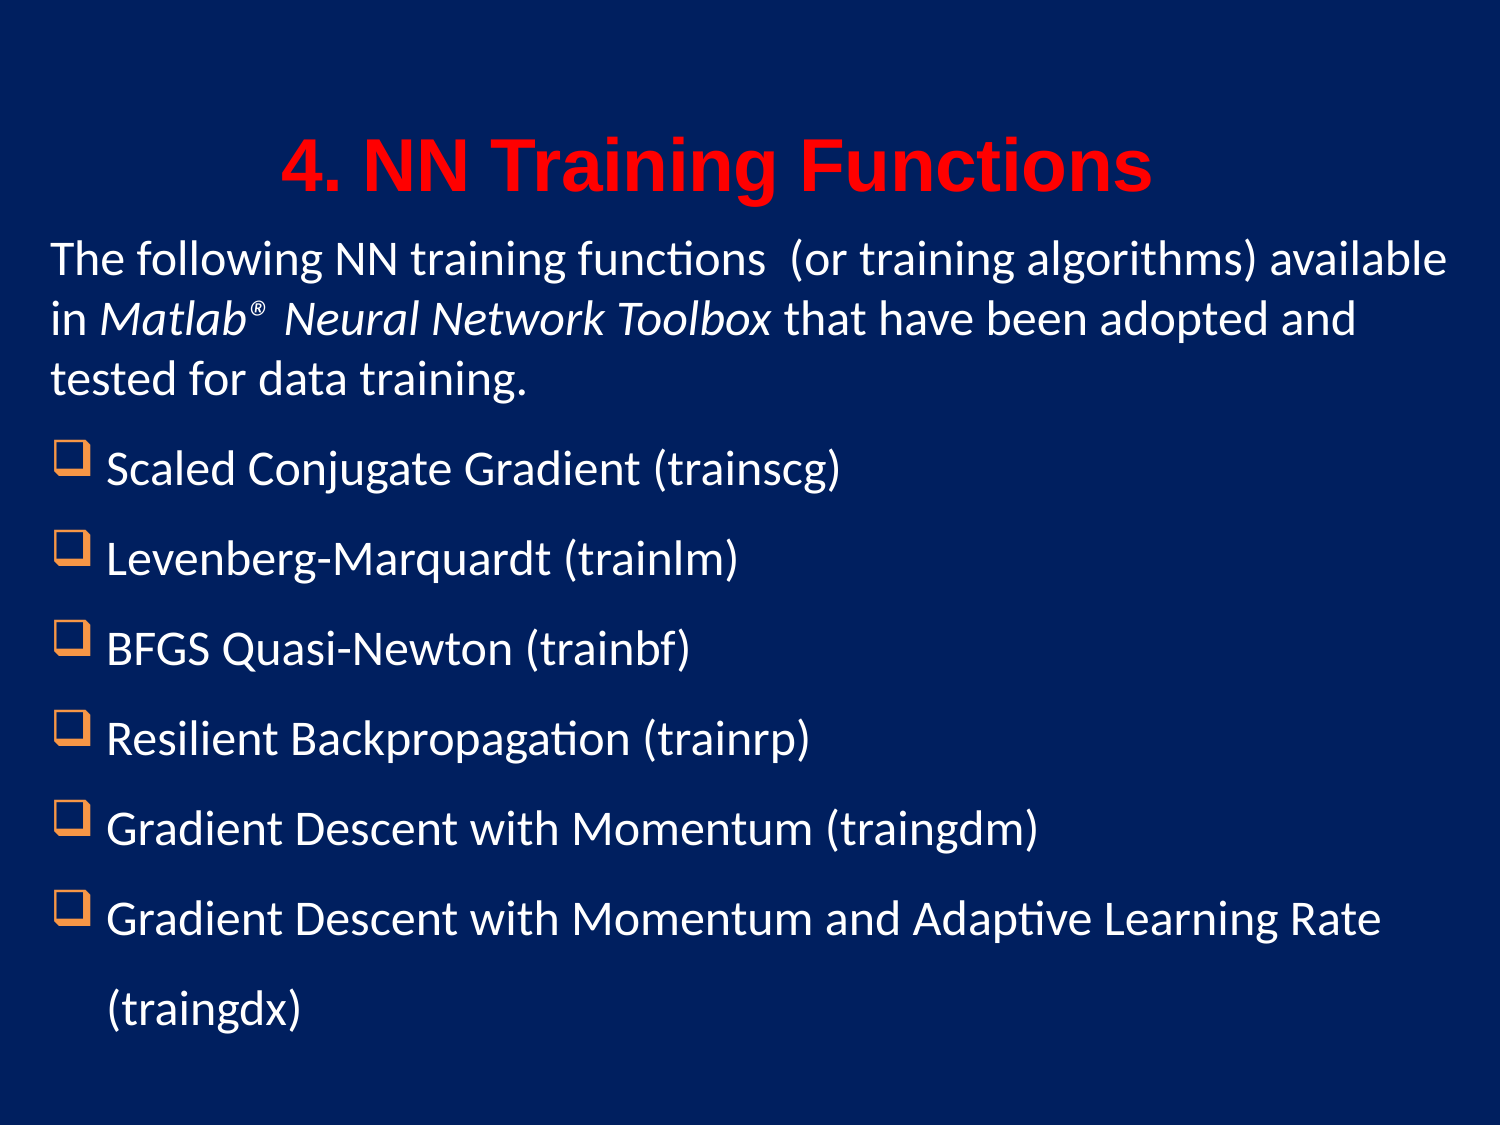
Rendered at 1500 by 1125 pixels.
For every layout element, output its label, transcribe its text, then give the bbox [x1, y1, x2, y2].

text_box The following NN training functions (or training algorithms) available in Matlab® Neural Network Toolbox that have been adopted and tested for data training. Scaled Conjugate Gradient (trainscg) Levenberg-Marquardt (trainlm) BFGS Quasi-Newton (trainbf) Resilient Backpropagation (trainrp) Gradient Descent with Momentum (traingdm) Gradient Descent with Momentum and Adaptive Learning Rate (traingdx) [49, 224, 1463, 1036]
text_box 4. NN Training Functions [70, 116, 1363, 207]
